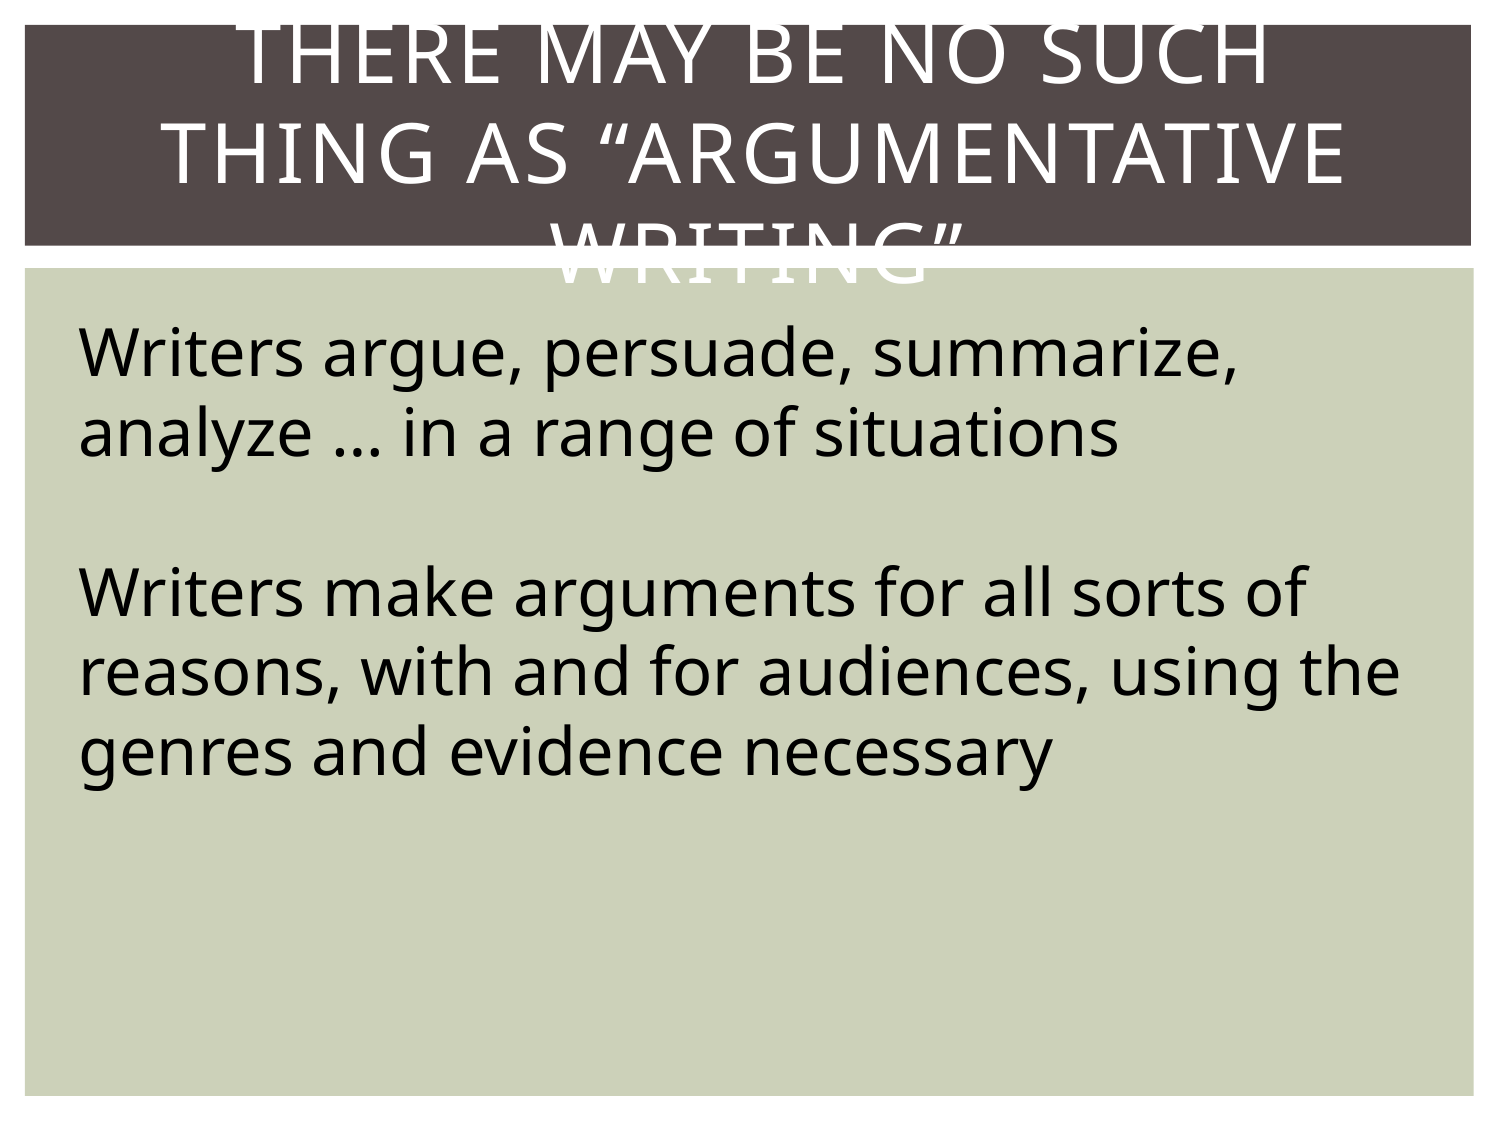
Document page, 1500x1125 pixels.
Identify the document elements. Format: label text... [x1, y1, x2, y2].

title There May Be No Such Thing as “Argumentative Writing” [75, 75, 1439, 225]
text_box Writers argue, persuade, summarize, analyze … in a range of situations Writers make arguments for all sorts of reasons, with and for audiences, using the genres and evidence necessary [63, 302, 1439, 877]
